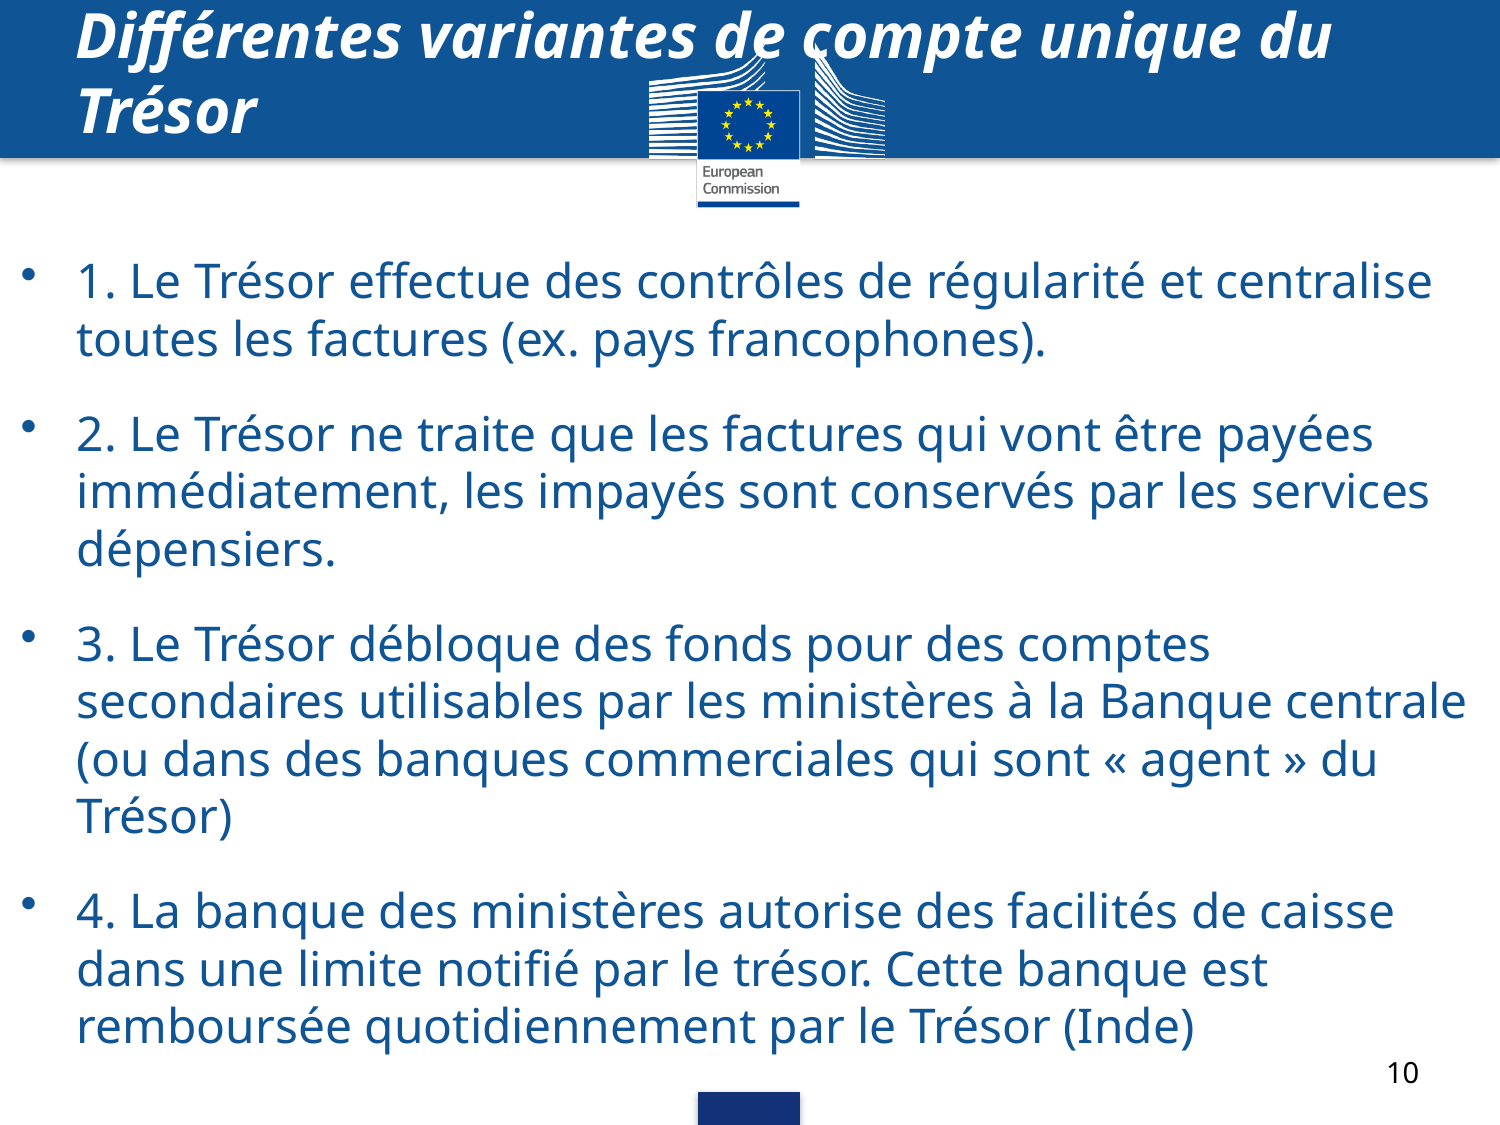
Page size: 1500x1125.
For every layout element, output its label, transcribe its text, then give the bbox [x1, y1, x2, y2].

list 1. Le Trésor effectue des contrôles de régularité et centralise toutes les factures (ex. pays francophones). 2. Le Trésor ne traite que les factures qui vont être payées immédiatement, les impayés sont conservés par les services dépensiers. 3. Le Trésor débloque des fonds pour des comptes secondaires utilisables par les ministères à la Banque centrale (ou dans des banques commerciales qui sont « agent » du Trésor) 4. La banque des ministères autorise des facilités de caisse dans une limite notifié par le trésor. Cette banque est remboursée quotidiennement par le Trésor (Inde) [5, 243, 1487, 972]
picture [649, 142, 885, 208]
slide_number 10 [1370, 1046, 1500, 1125]
title Différentes variantes de compte unique du Trésor [1, 0, 1500, 142]
